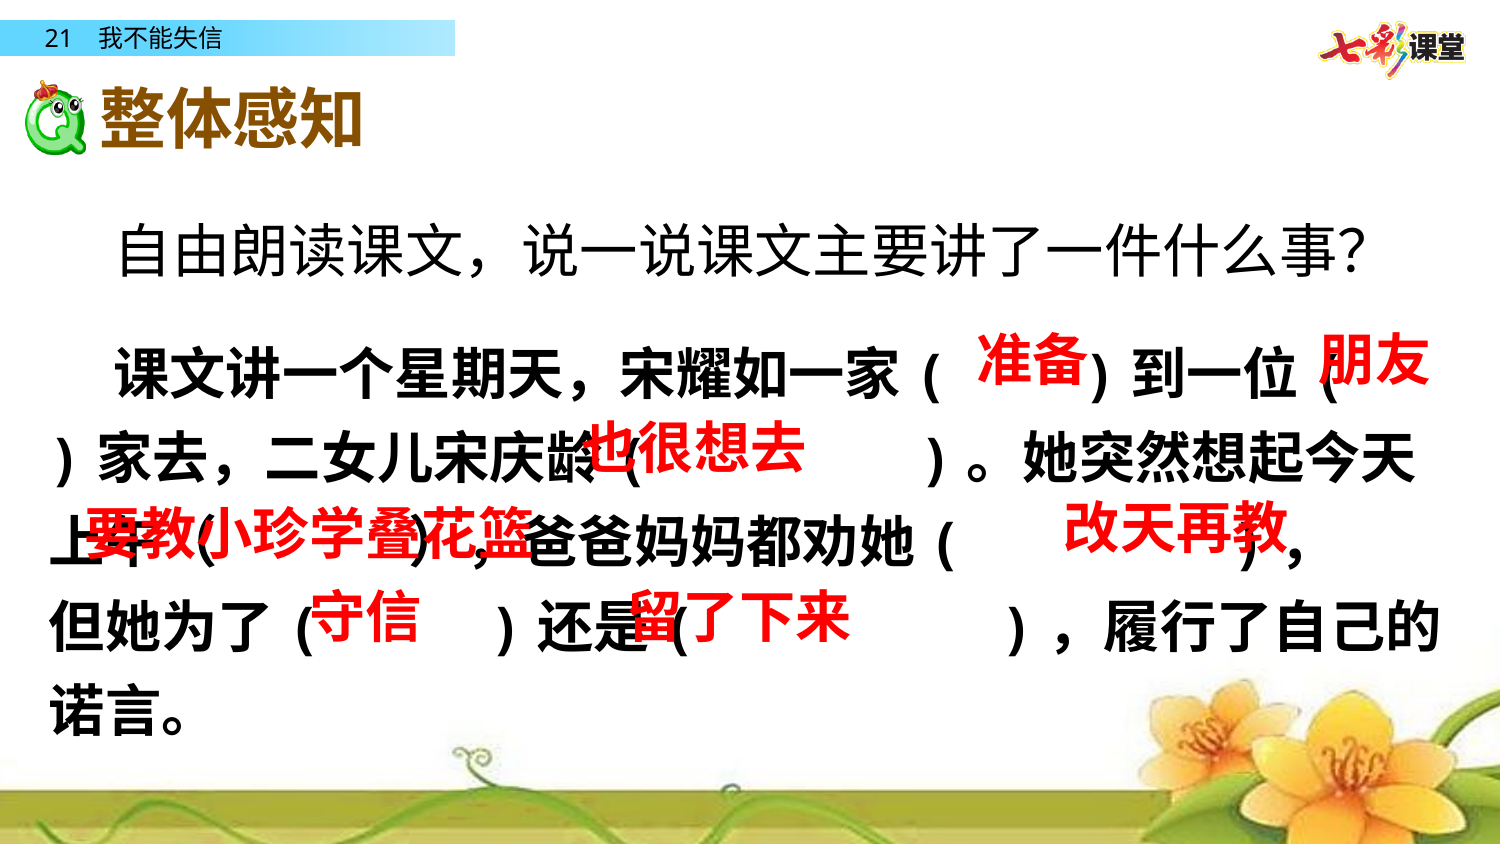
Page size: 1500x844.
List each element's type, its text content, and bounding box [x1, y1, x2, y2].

text_box 改天再教 [1052, 486, 1301, 565]
text_box 课文讲一个星期天，宋耀如一家( )到一位( )家去，二女儿宋庆龄( )。她突然想起今天上午（ ），爸爸妈妈都劝她( )， 但她为了( )还是( )，履行了自己的诺言。 [37, 315, 1459, 749]
picture [0, 626, 1500, 844]
text_box 守信 [297, 575, 434, 655]
text_box 要教小珍学叠花篮 [72, 492, 640, 572]
text_box 留了下来 [615, 575, 864, 655]
picture [25, 79, 86, 156]
picture [1316, 20, 1468, 80]
text_box 整体感知 [88, 71, 441, 163]
text_box 准备 [964, 318, 1101, 398]
text_box 朋友 [1307, 318, 1443, 398]
text_box 也很想去 [570, 406, 818, 486]
text_box 自由朗读课文，说一说课文主要讲了一件什么事？ [24, 185, 1372, 292]
